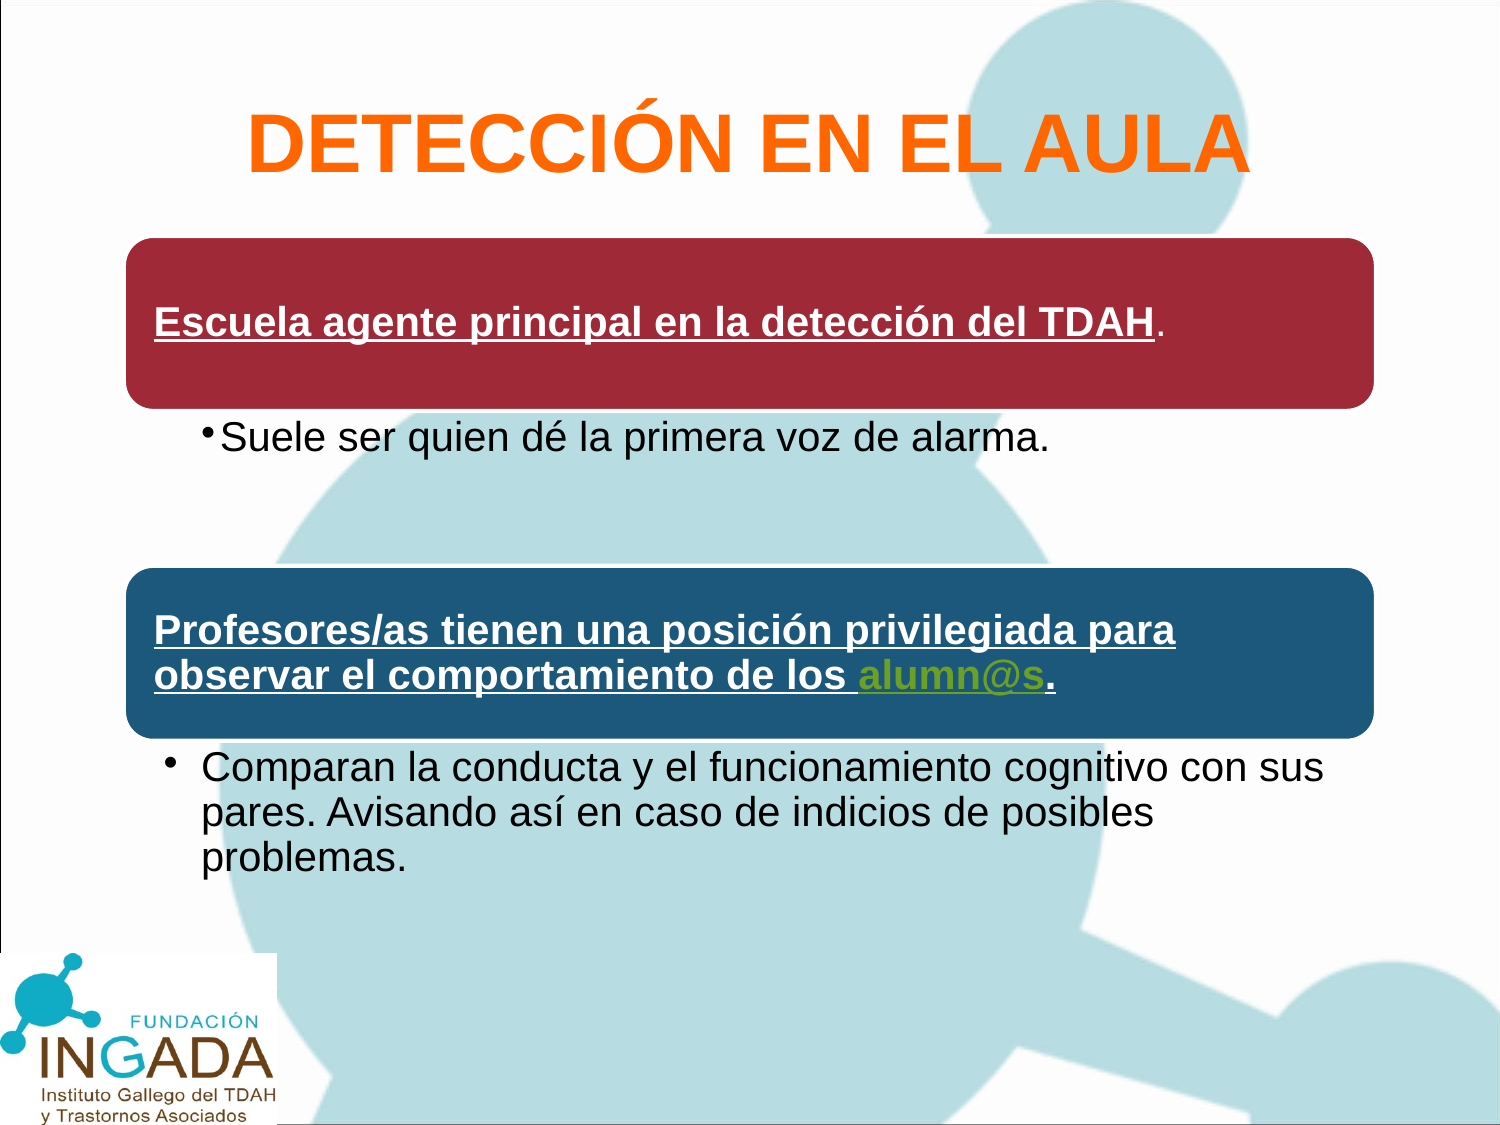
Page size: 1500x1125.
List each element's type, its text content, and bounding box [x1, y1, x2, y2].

text_box DETECCIÓN EN EL AULA [74, 45, 1425, 233]
picture [0, 0, 1500, 1125]
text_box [123, 232, 1377, 900]
